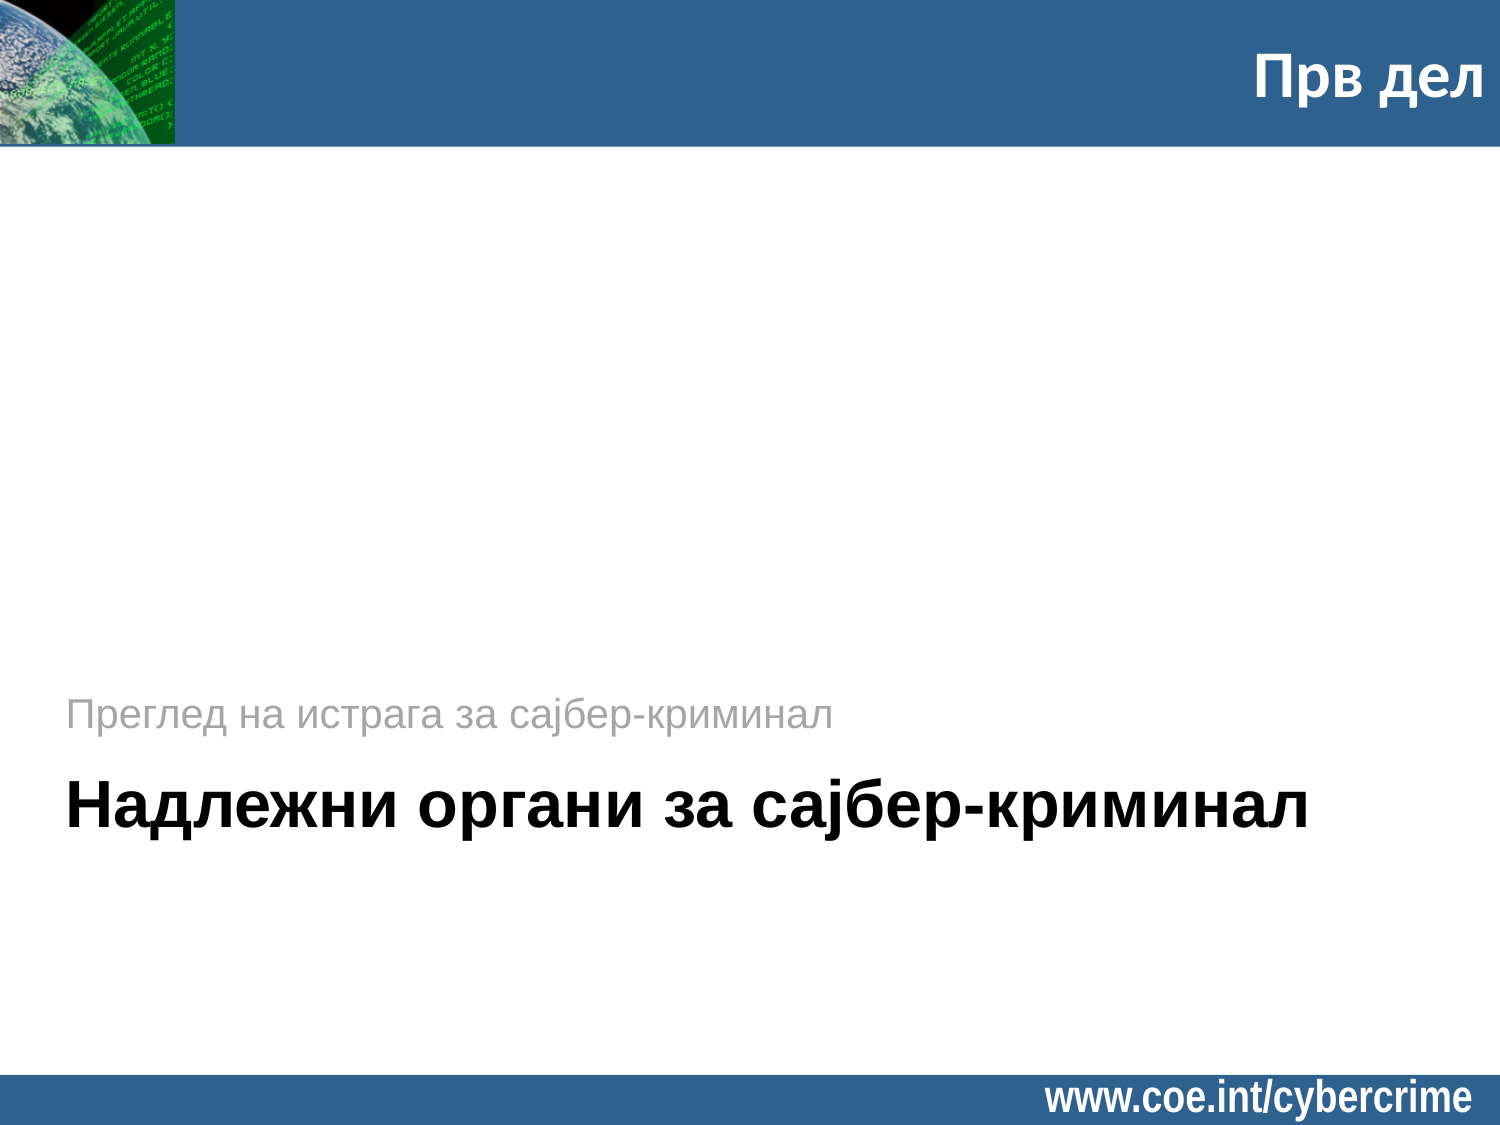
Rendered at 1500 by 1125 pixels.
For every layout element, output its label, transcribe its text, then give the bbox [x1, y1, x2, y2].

text_box [0, 1073, 1030, 1125]
picture [0, 0, 175, 144]
text_box www.coe.int/cybercrime [1030, 1059, 1500, 1125]
text_box Преглед на истрага за сајбер-криминал Надлежни органи за сајбер-криминал [50, 689, 1450, 848]
text_box Прв дел [177, 0, 1500, 149]
